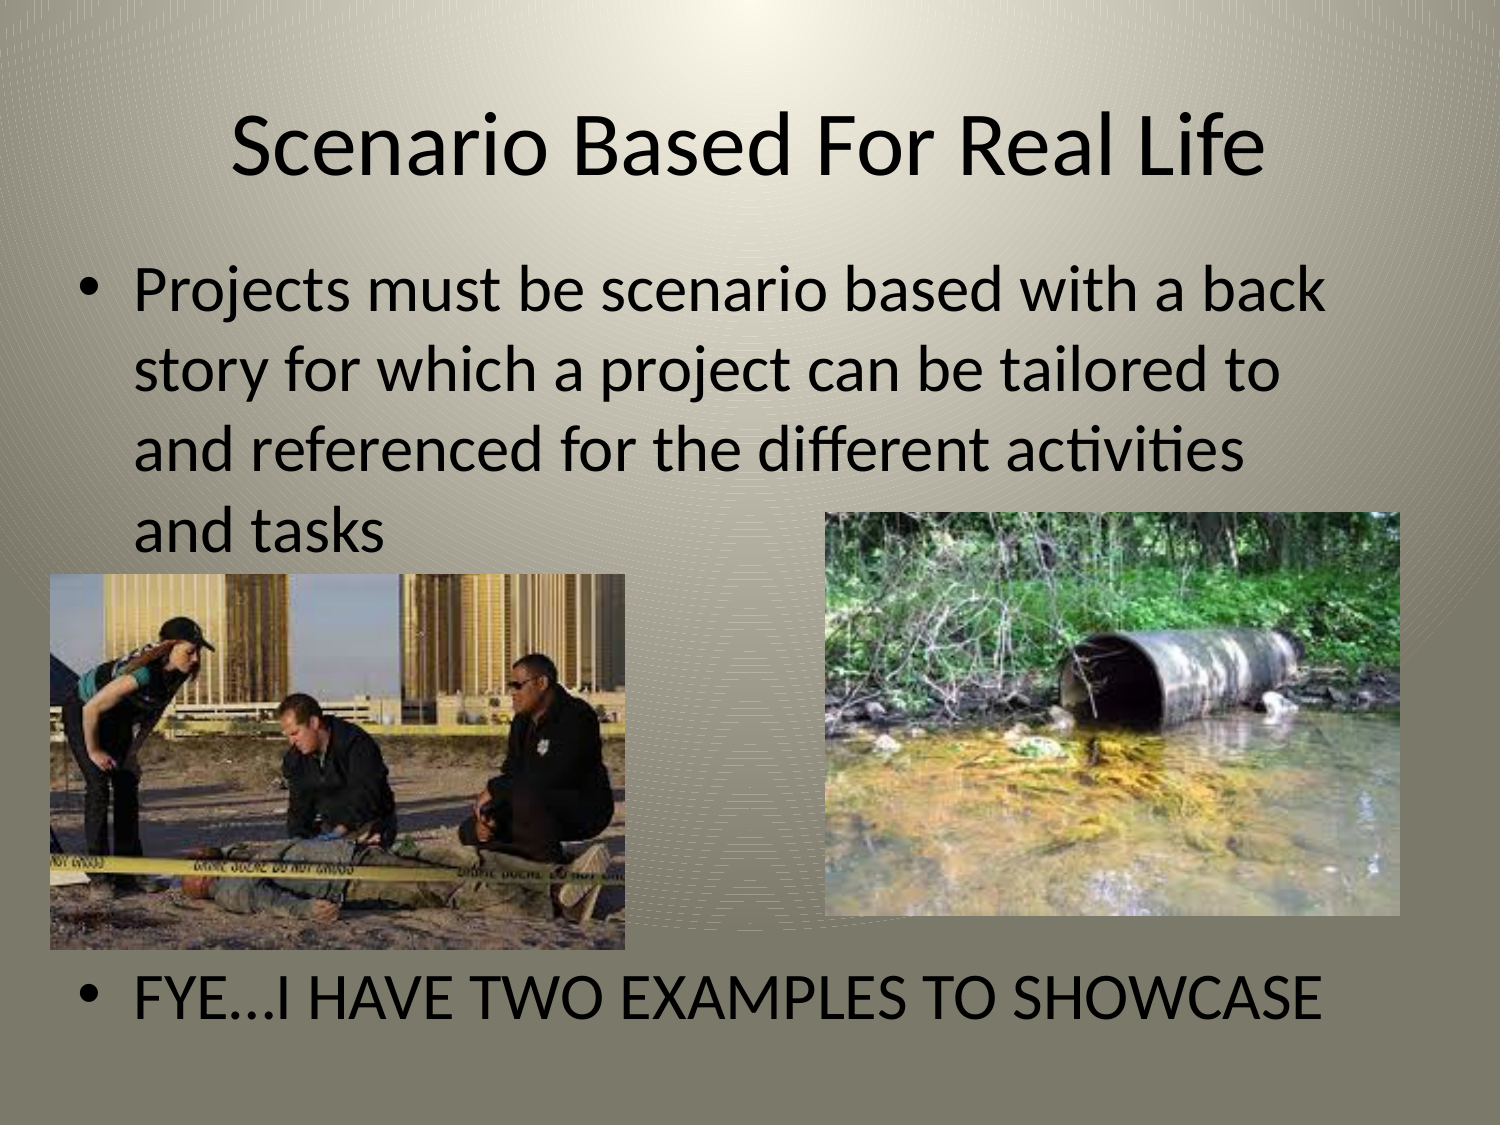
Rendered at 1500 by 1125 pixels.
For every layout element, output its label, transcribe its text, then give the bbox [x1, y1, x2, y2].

picture [824, 512, 1401, 916]
picture [49, 574, 626, 950]
list Projects must be scenario based with a back story for which a project can be tailored to and referenced for the different activities and tasks FYE…I HAVE TWO EXAMPLES TO SHOWCASE [62, 237, 1375, 1063]
title Scenario Based For Real Life [75, 45, 1425, 233]
